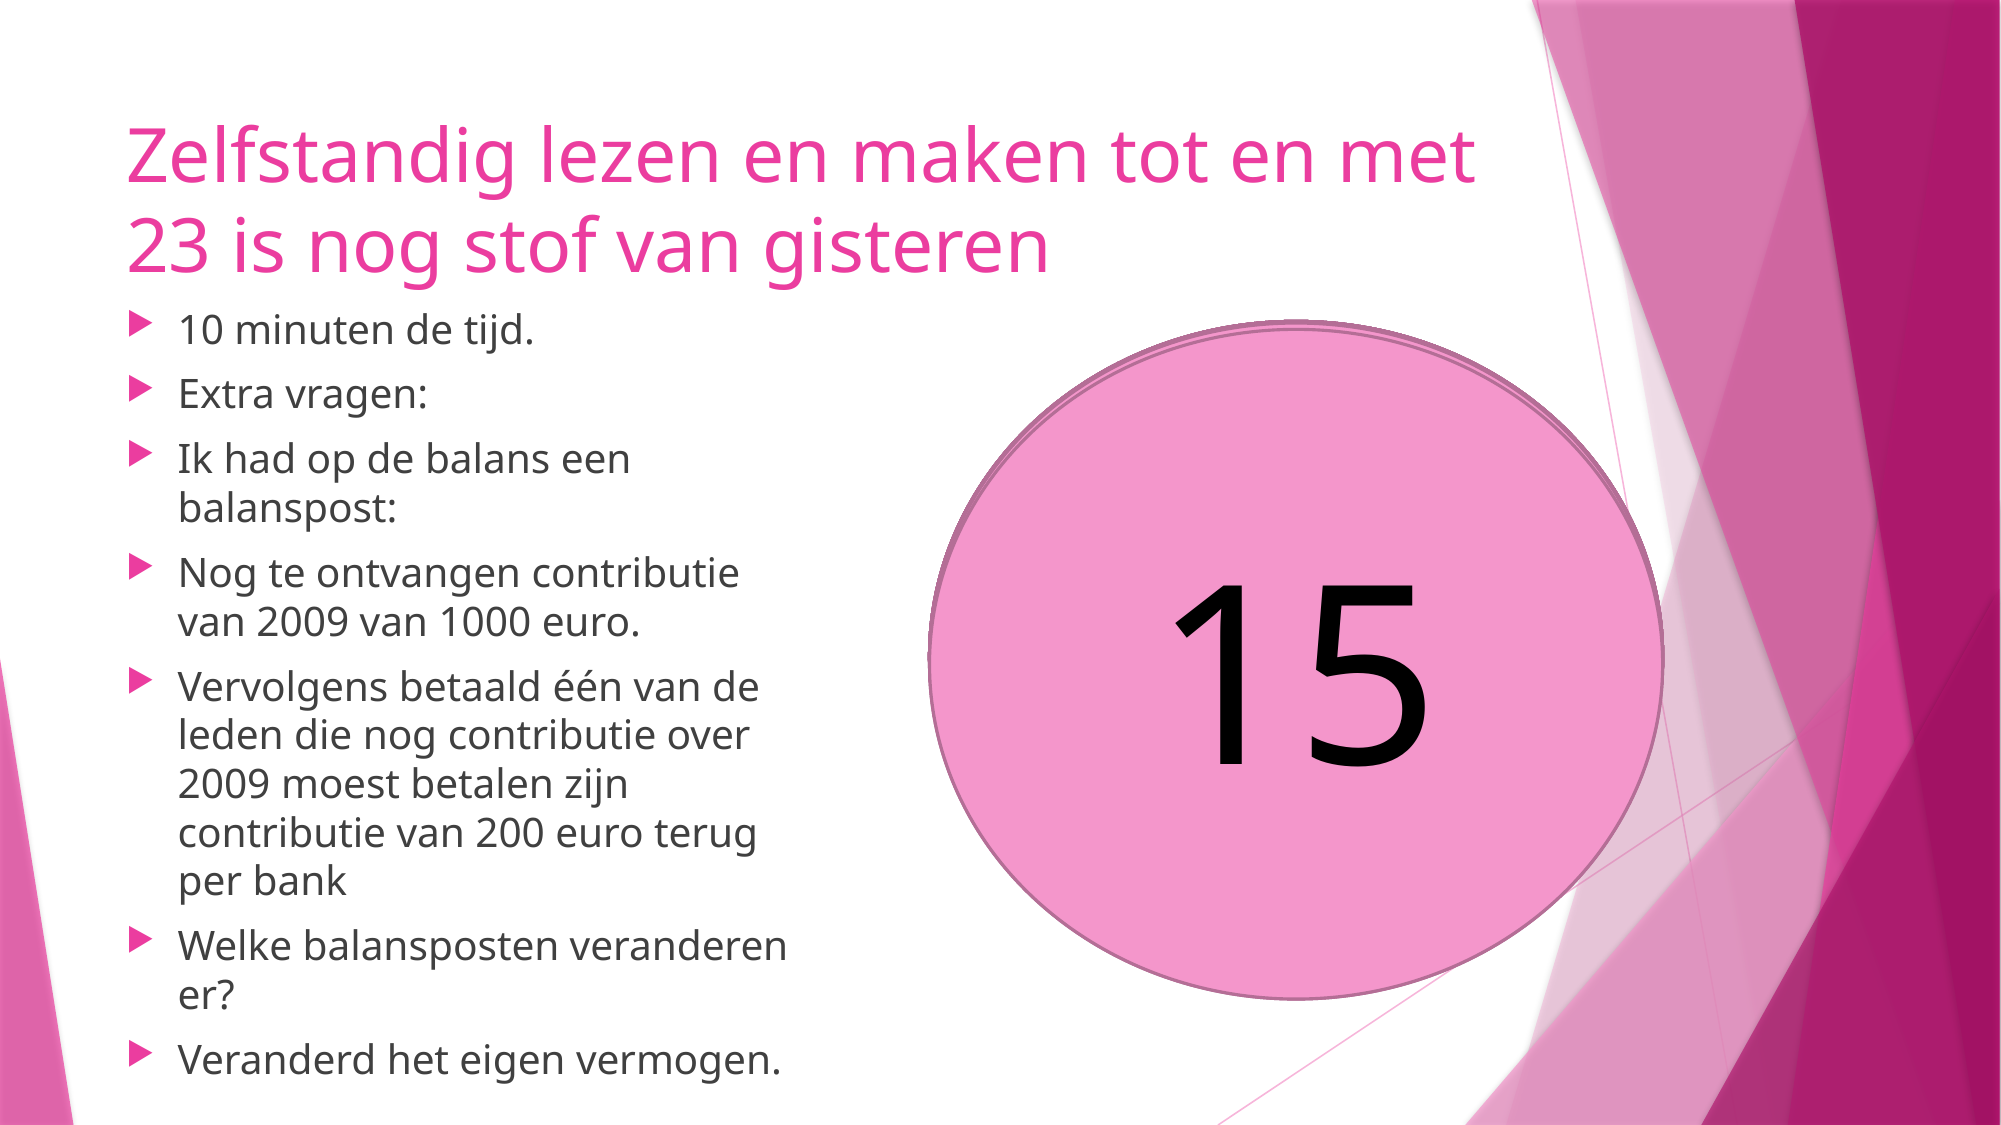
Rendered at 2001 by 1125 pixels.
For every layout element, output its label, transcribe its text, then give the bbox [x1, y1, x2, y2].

title Zelfstandig lezen en maken tot en met 23 is nog stof van gisteren [111, 99, 1522, 317]
list 10 minuten de tijd. Extra vragen: Ik had op de balans een balanspost: Nog te ontvangen contributie van 2009 van 1000 euro. Vervolgens betaald één van de leden die nog contributie over 2009 moest betalen zijn contributie van 200 euro terug per bank Welke balansposten veranderen er? Veranderd het eigen vermogen. [111, 296, 831, 1098]
text_box 15 [927, 327, 1665, 1001]
text_box 14 [930, 321, 1662, 621]
